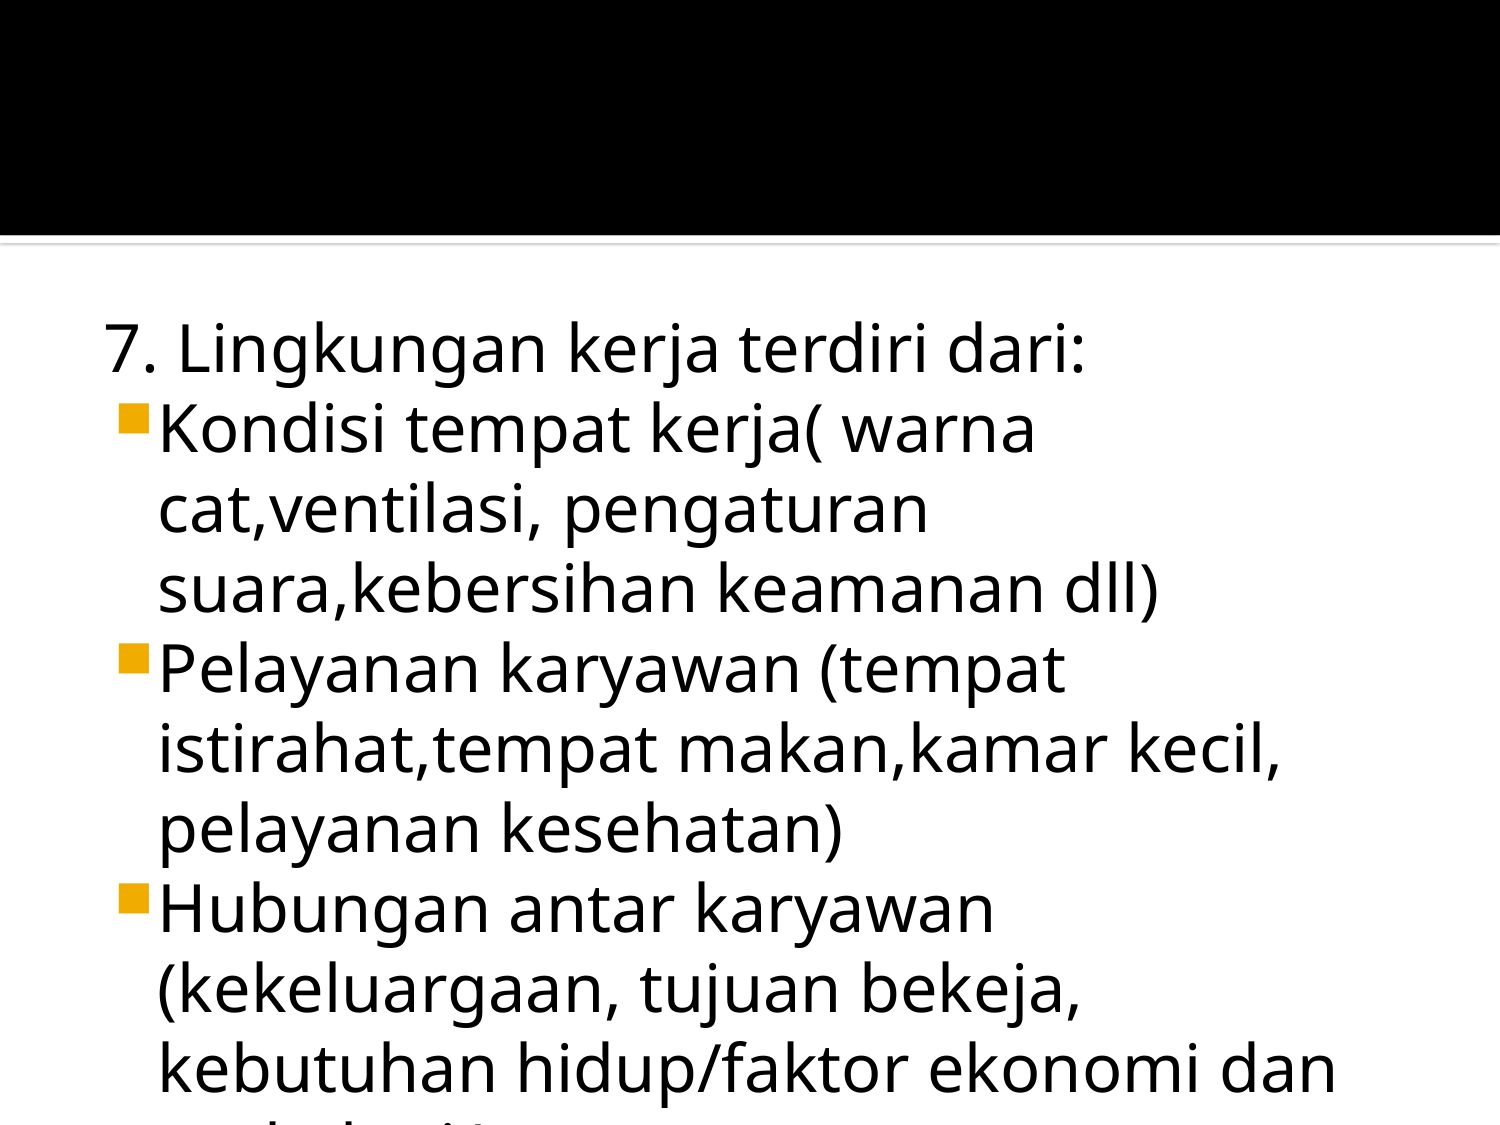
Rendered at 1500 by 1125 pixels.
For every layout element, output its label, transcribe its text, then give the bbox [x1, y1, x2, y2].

list 7. Lingkungan kerja terdiri dari: Kondisi tempat kerja( warna cat,ventilasi, pengaturan suara,kebersihan keamanan dll) Pelayanan karyawan (tempat istirahat,tempat makan,kamar kecil, pelayanan kesehatan) Hubungan antar karyawan (kekeluargaan, tujuan bekeja, kebutuhan hidup/faktor ekonomi dan psykologi ) [75, 291, 1425, 1050]
